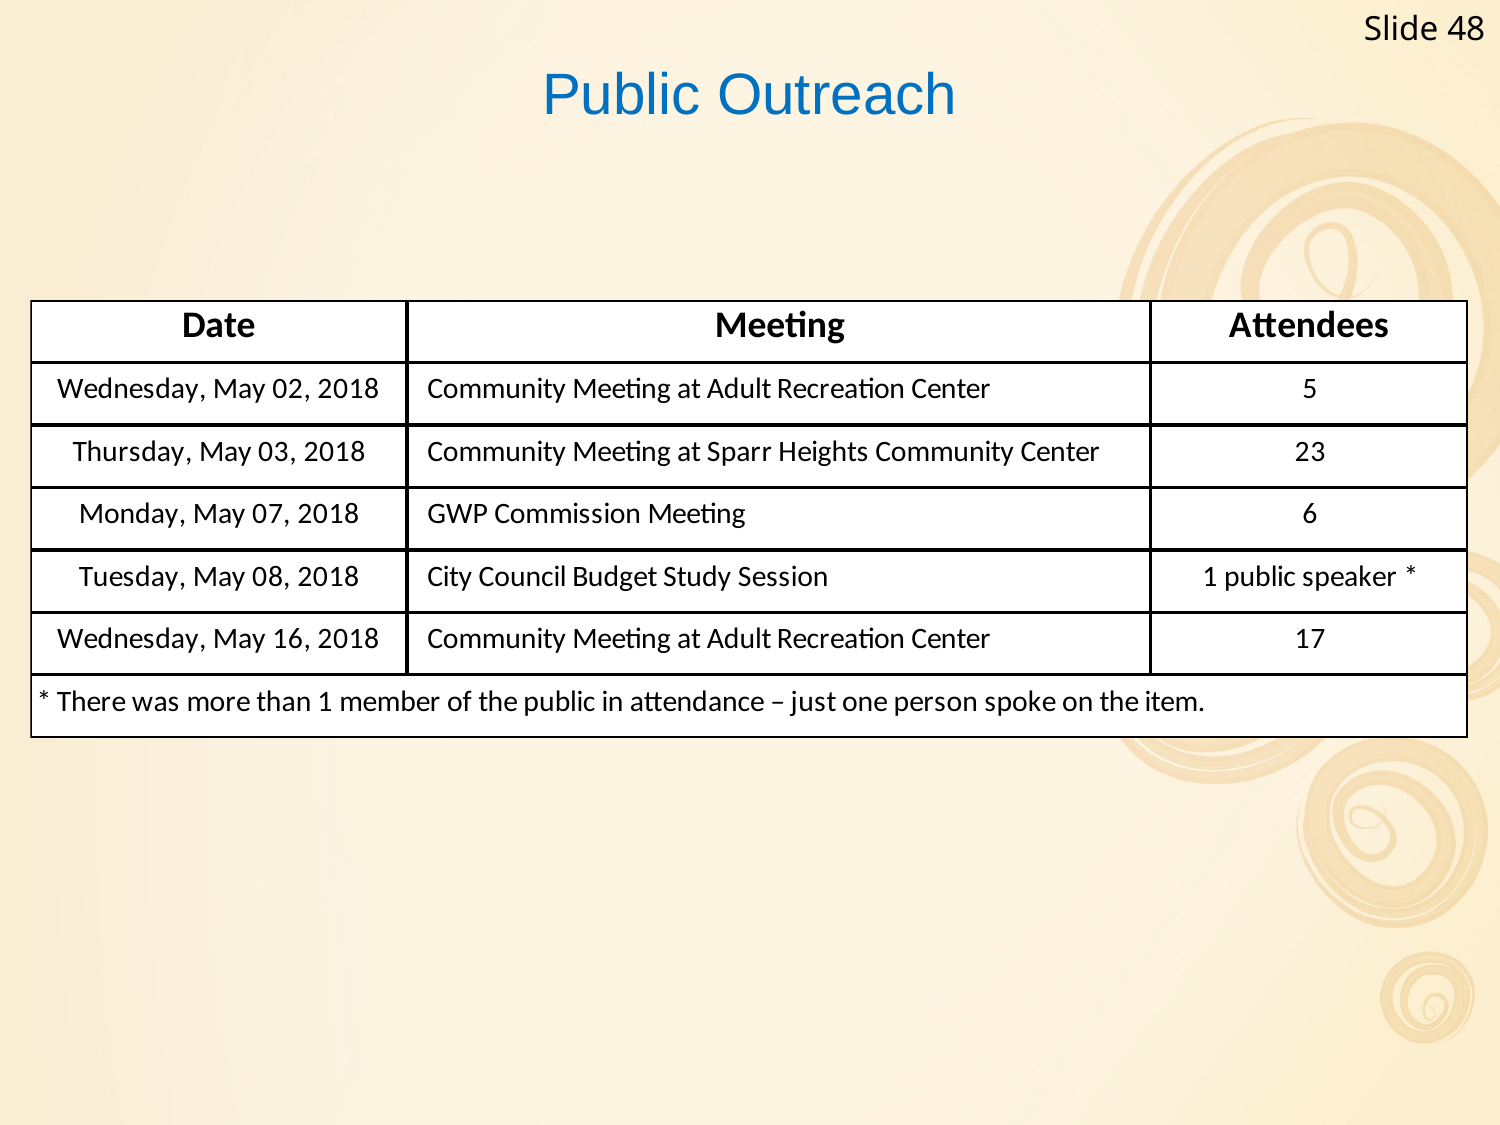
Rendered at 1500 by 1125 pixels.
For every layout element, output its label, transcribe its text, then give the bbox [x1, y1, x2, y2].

text_box Slide 48 [1149, 0, 1500, 75]
text_box [74, 162, 1488, 1075]
picture [0, 0, 1500, 1125]
title Public Outreach [75, 24, 1425, 158]
